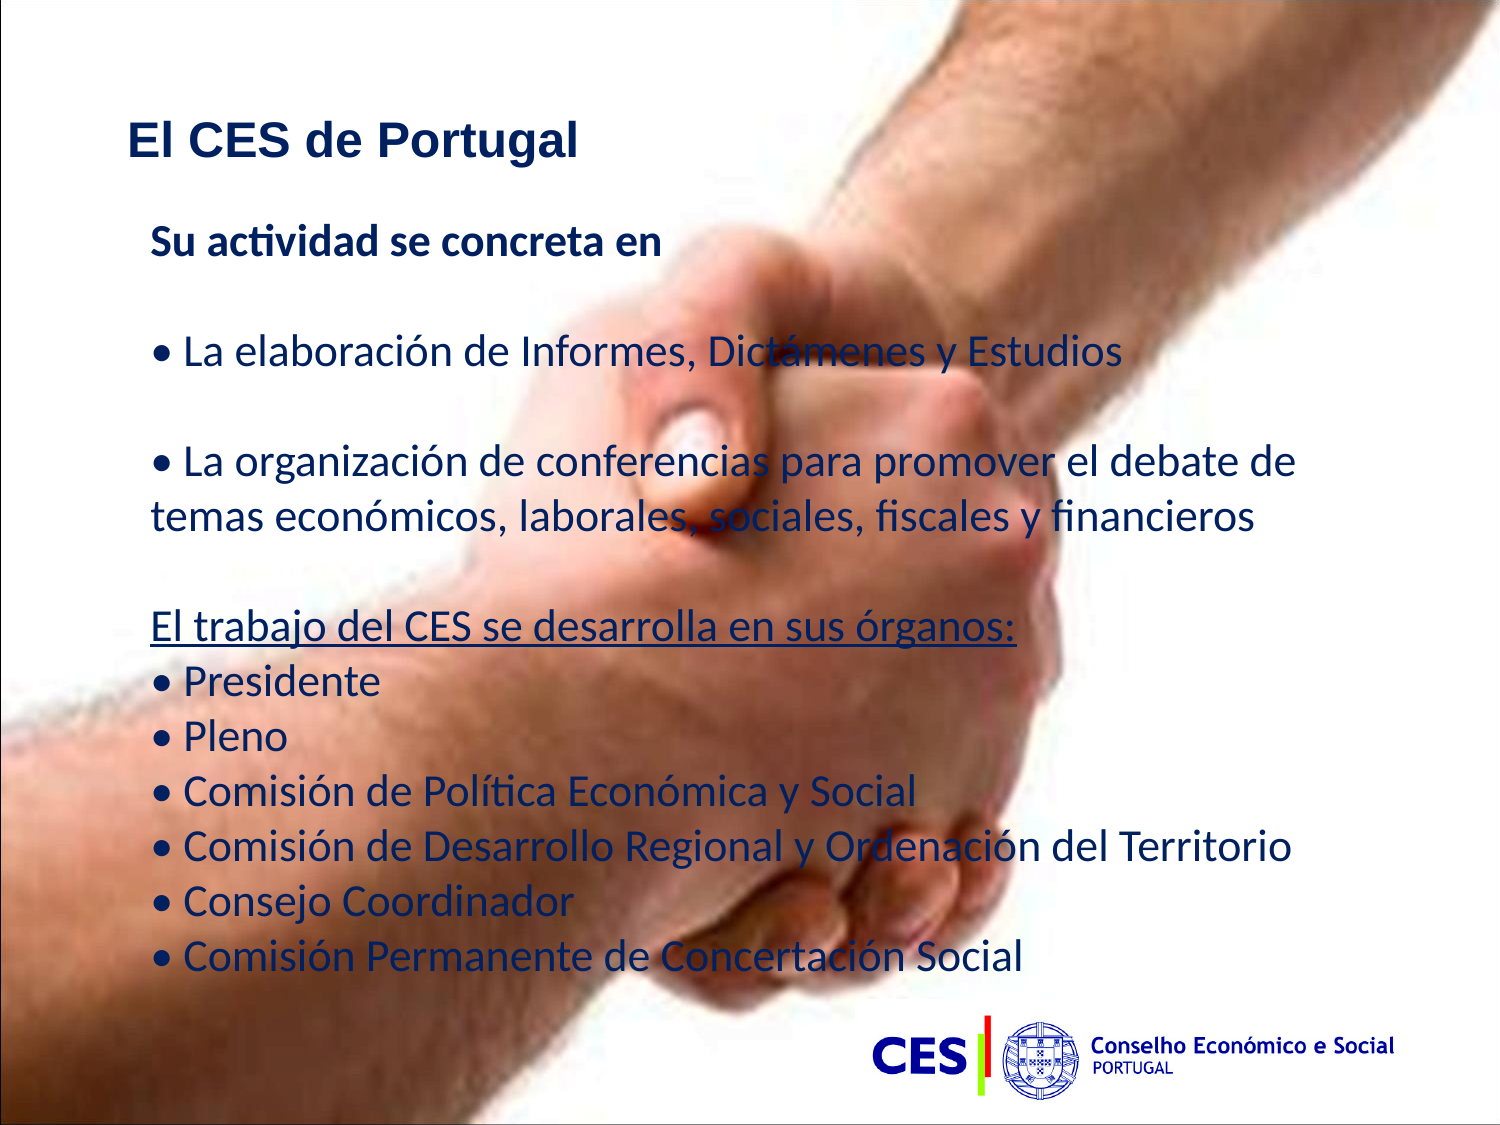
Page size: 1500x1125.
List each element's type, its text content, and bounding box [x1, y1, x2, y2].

text_box El CES de Portugal [112, 100, 595, 176]
picture [0, 0, 1500, 1125]
text_box Su actividad se concreta en • La elaboración de Informes, Dictámenes y Estudios • La organización de conferencias para promover el debate de temas económicos, laborales, sociales, fiscales y financieros El trabajo del CES se desarrolla en sus órganos: • Presidente • Pleno • Comisión de Política Económica y Social • Comisión de Desarrollo Regional y Ordenación del Territorio • Consejo Coordinador • Comisión Permanente de Concertación Social [135, 203, 1436, 988]
